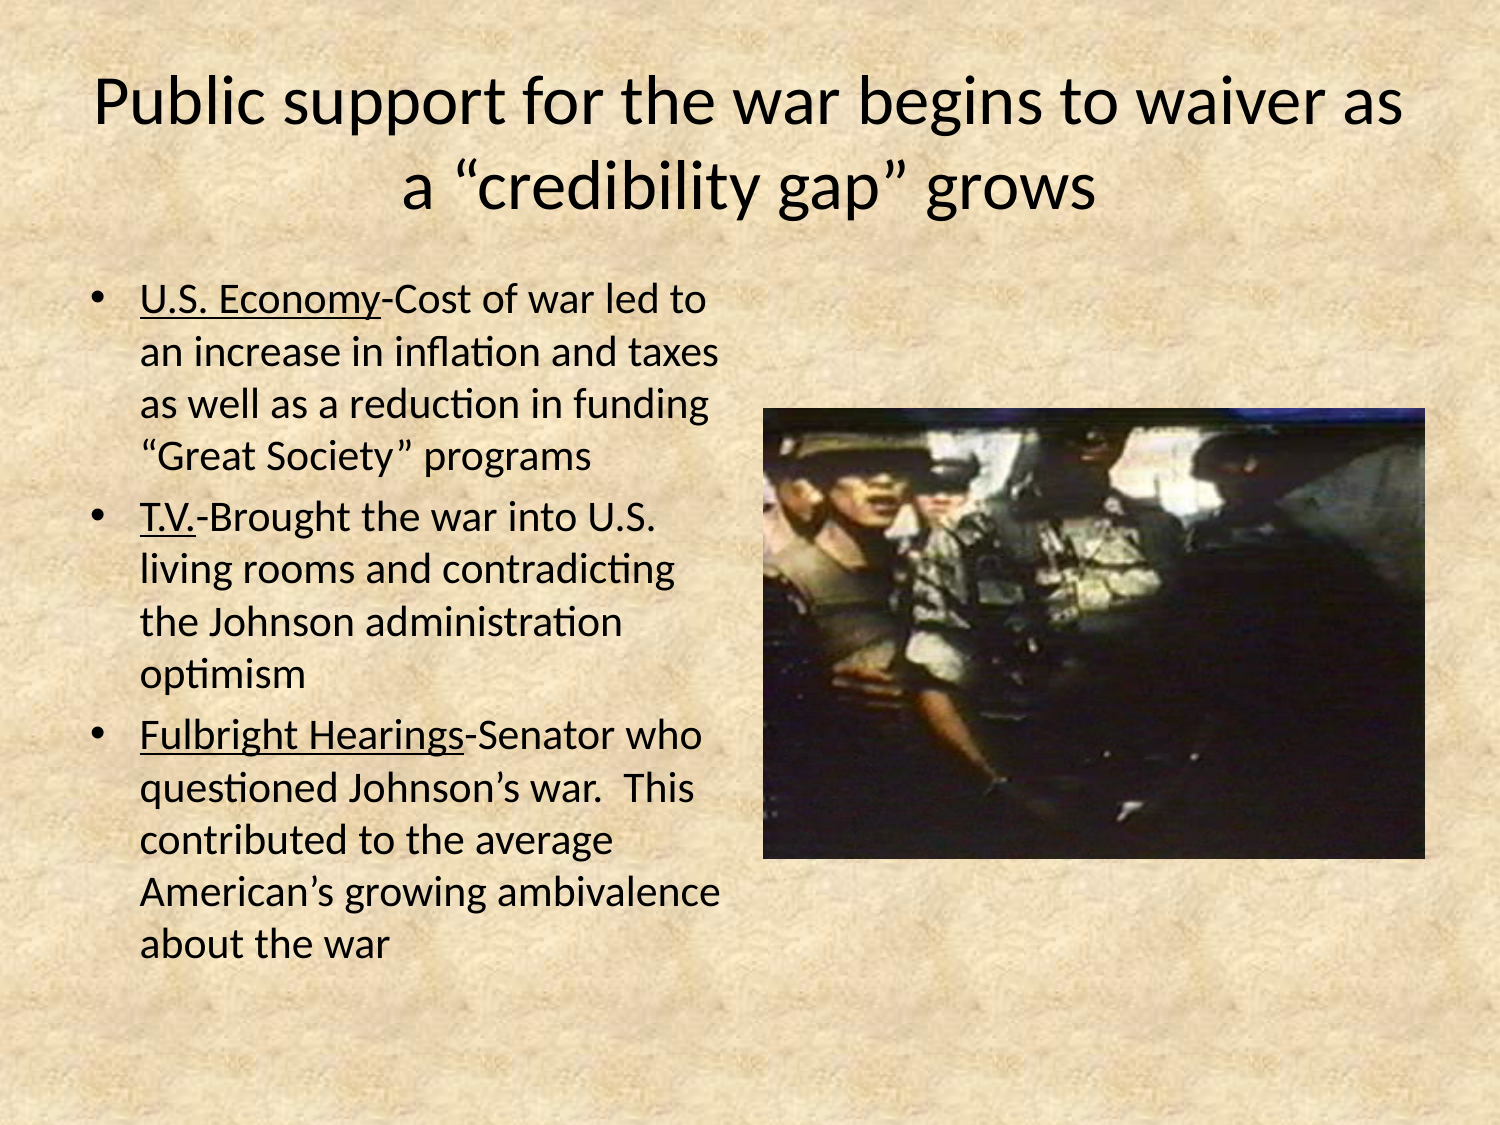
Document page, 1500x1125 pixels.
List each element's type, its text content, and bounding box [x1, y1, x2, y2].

picture [0, 0, 1500, 1125]
list U.S. Economy-Cost of war led to an increase in inflation and taxes as well as a reduction in funding “Great Society” programs T.V.-Brought the war into U.S. living rooms and contradicting the Johnson administration optimism Fulbright Hearings-Senator who questioned Johnson’s war. This contributed to the average American’s growing ambivalence about the war [75, 262, 738, 1005]
title Public support for the war begins to waiver as a “credibility gap” grows [75, 45, 1425, 233]
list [762, 407, 1426, 860]
